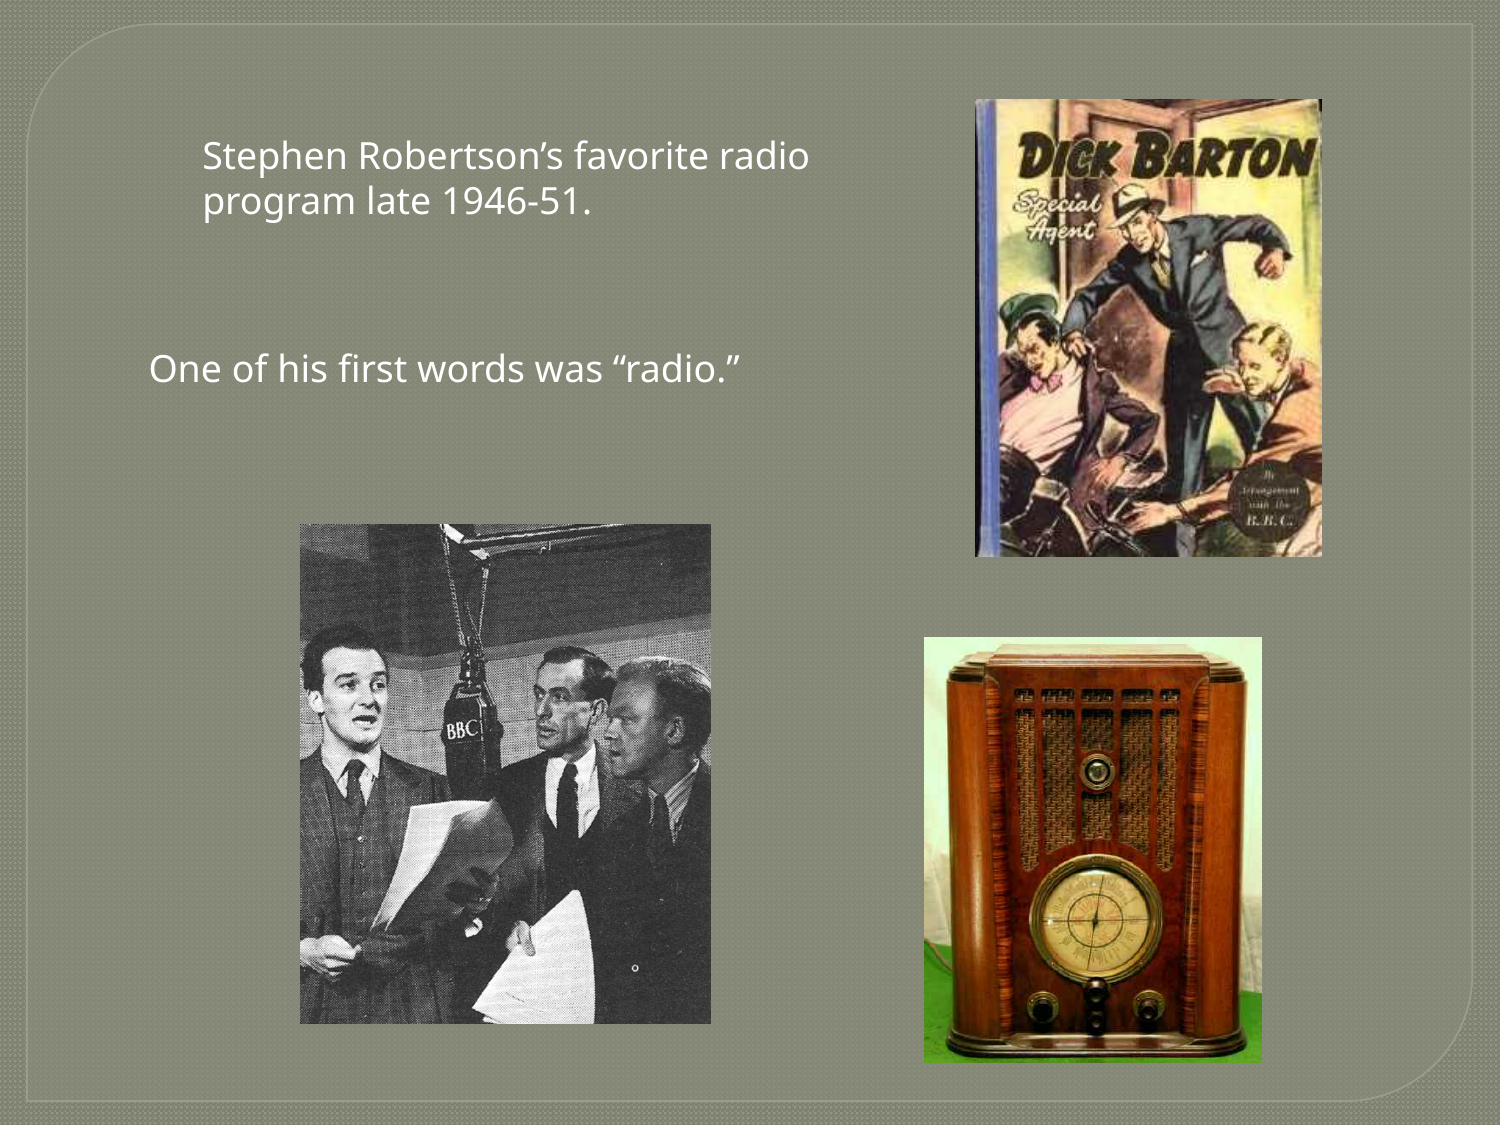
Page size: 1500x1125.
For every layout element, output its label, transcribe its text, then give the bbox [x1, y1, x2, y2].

text_box One of his first words was “radio.” [133, 337, 756, 398]
picture [299, 524, 712, 1024]
picture [924, 637, 1262, 1063]
picture [974, 99, 1323, 557]
text_box Stephen Robertson’s favorite radio program late 1946-51. [187, 124, 888, 230]
